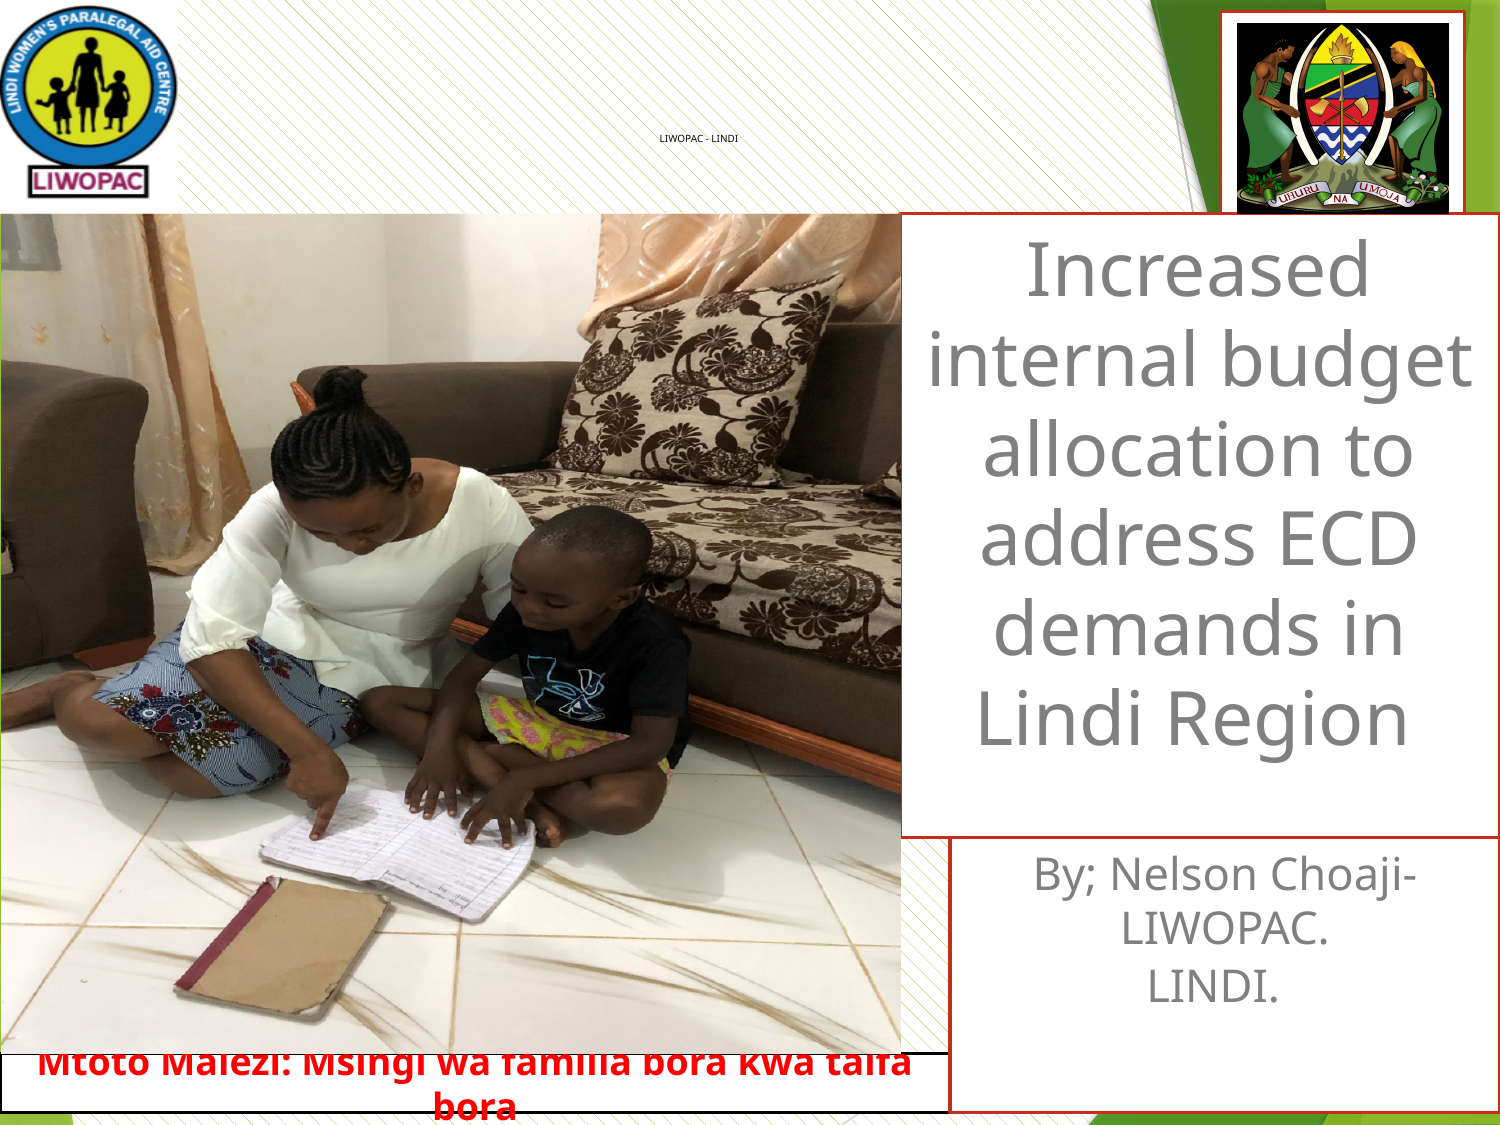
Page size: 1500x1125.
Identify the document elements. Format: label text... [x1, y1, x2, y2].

subtitle Increased internal budget allocation to address ECD demands in Lindi Region [898, 212, 1500, 839]
footer Mtoto Malezi: Msingi wa familia bora kwa taifa bora [0, 1052, 948, 1114]
text_box By; Nelson Choaji- LIWOPAC. LINDI. [948, 836, 1500, 1114]
picture [1236, 22, 1450, 215]
title LIWOPAC - LINDI [223, 23, 1175, 153]
picture [0, 0, 901, 1085]
text_box [1219, 10, 1466, 215]
